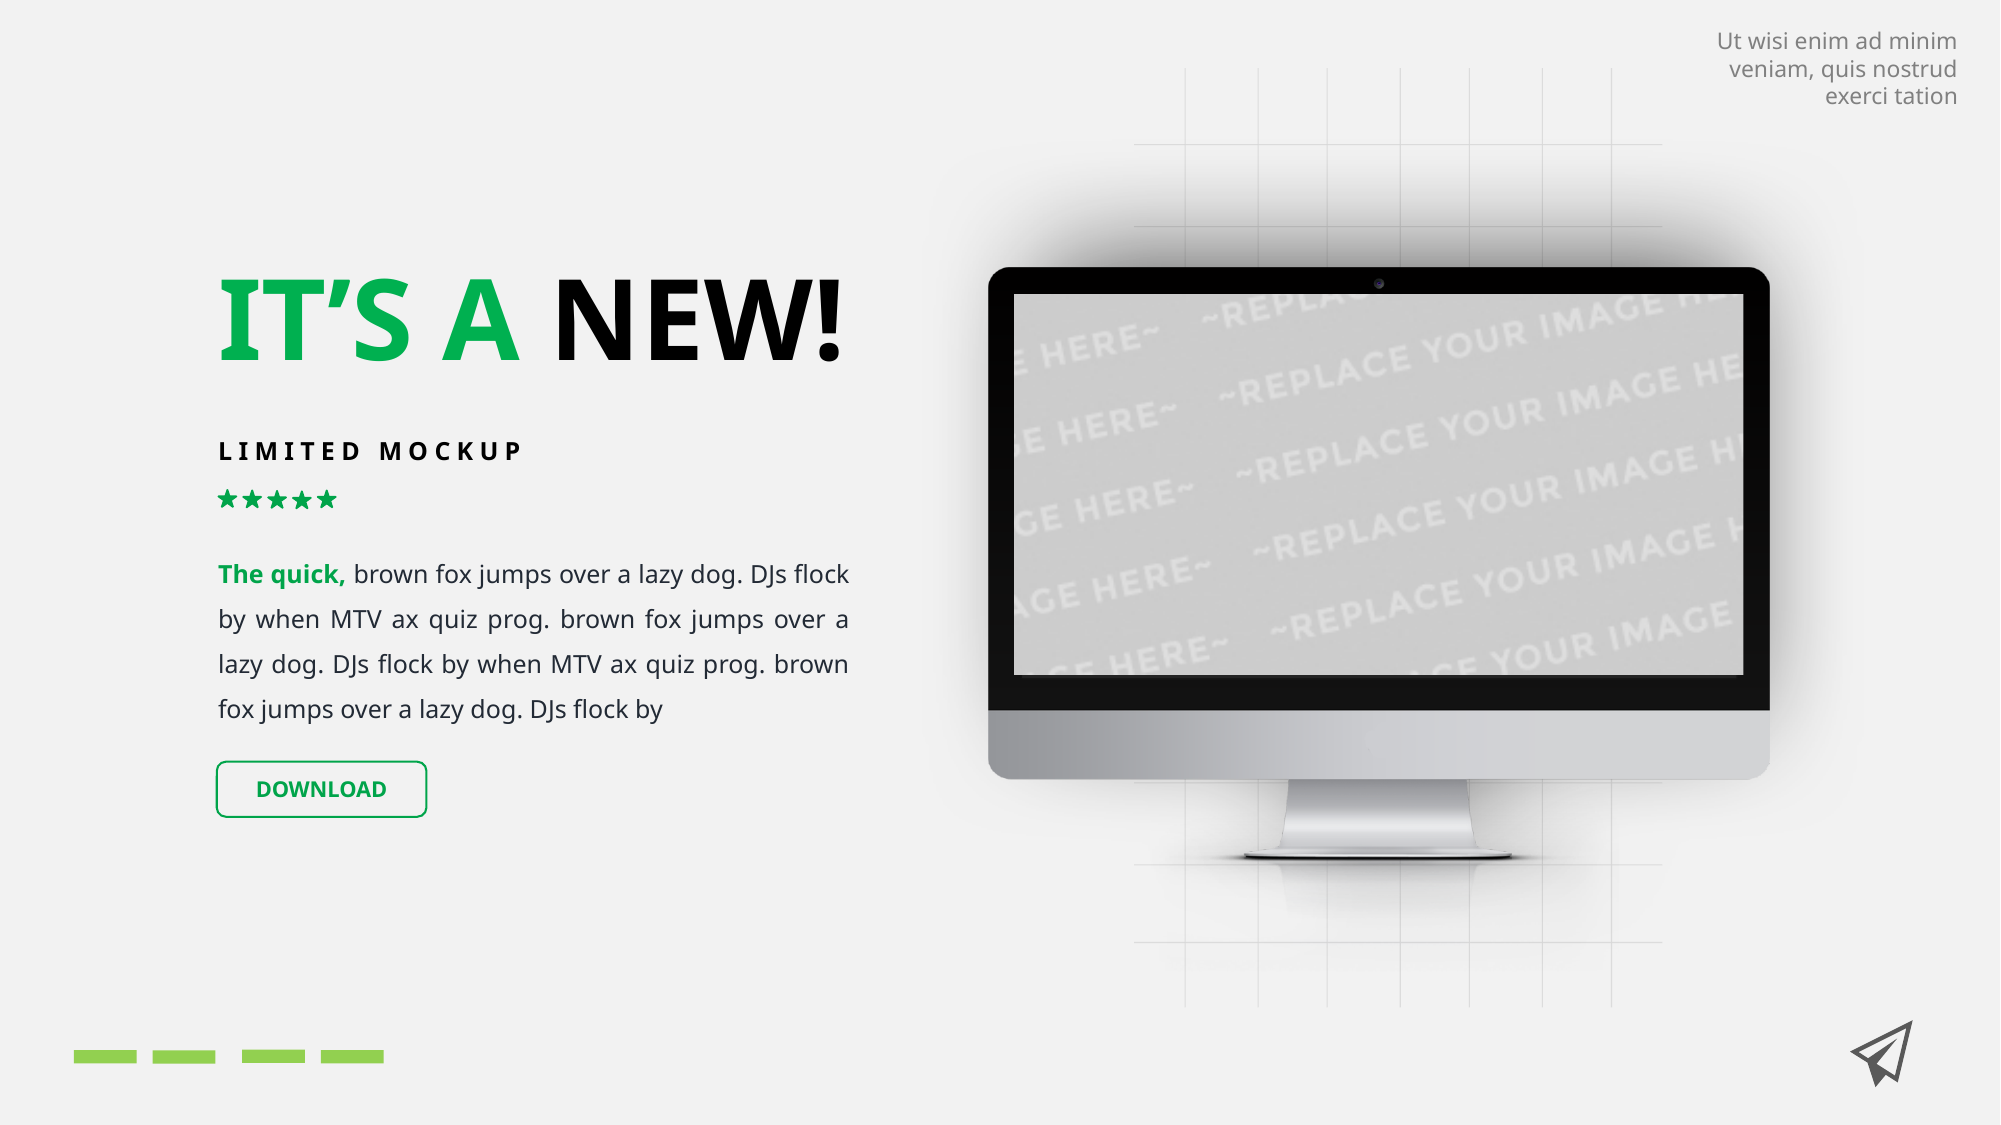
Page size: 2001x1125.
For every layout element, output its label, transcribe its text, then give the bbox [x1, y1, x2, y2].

text_box [73, 1049, 138, 1064]
text_box [1850, 1020, 1913, 1088]
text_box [217, 488, 337, 510]
text_box [241, 1049, 306, 1064]
text_box Ut wisi enim ad minim veniam, quis nostrud exerci tation [1664, 19, 1973, 117]
picture [920, 194, 1812, 996]
text_box LIMITED MOCKUP [203, 428, 549, 473]
text_box [152, 1049, 216, 1065]
text_box The quick, brown fox jumps over a lazy dog. DJs flock by when MTV ax quiz prog. brown fox jumps over a lazy dog. DJs flock by when MTV ax quiz prog. brown fox jumps over a lazy dog. DJs flock by [203, 536, 866, 731]
text_box [320, 1049, 385, 1064]
text_box IT’S A NEW! [203, 240, 985, 391]
text_box DOWNLOAD [215, 760, 428, 818]
